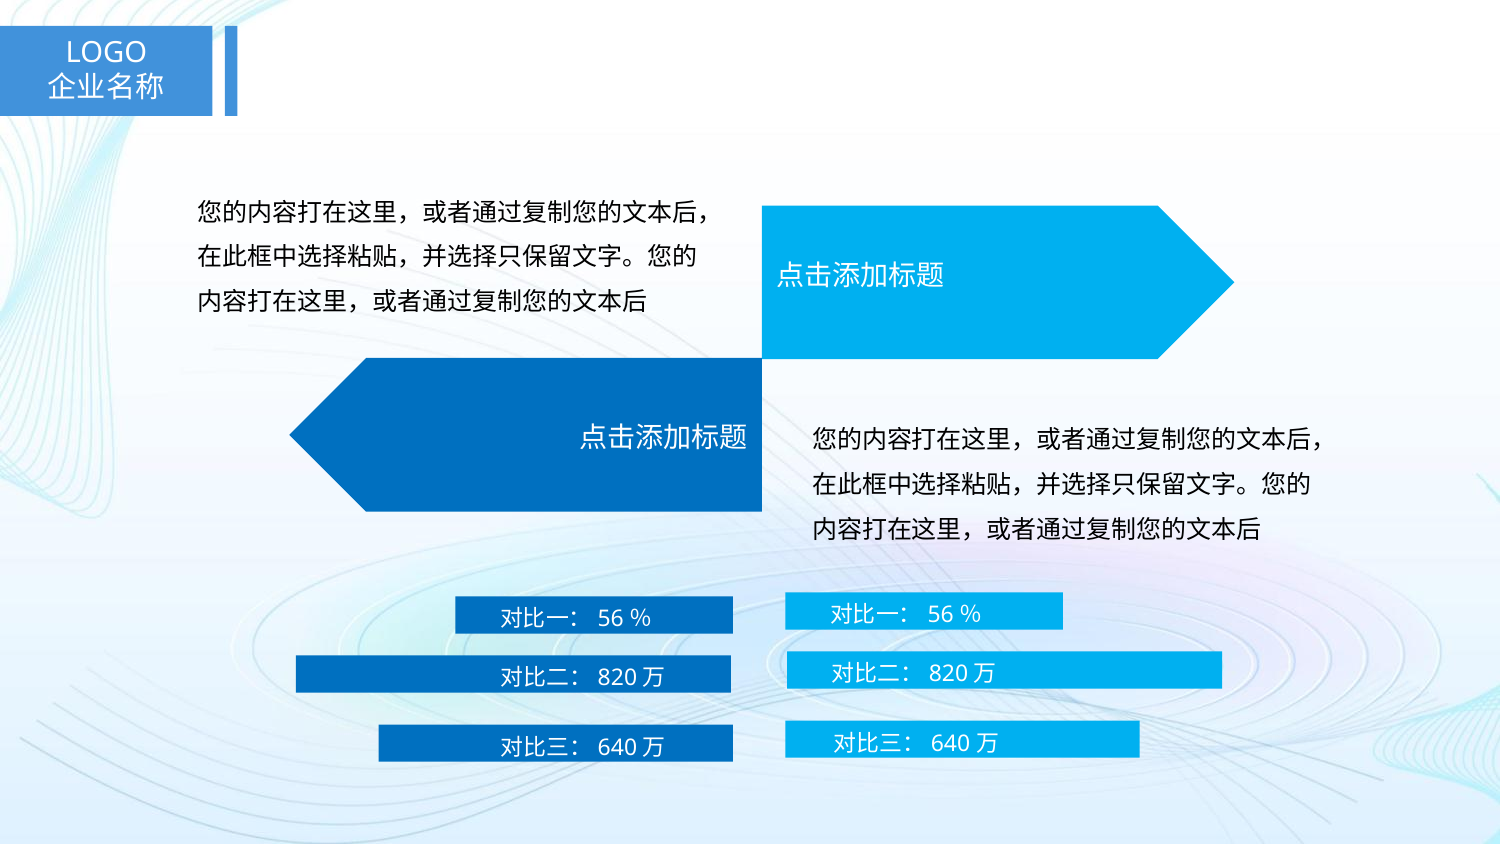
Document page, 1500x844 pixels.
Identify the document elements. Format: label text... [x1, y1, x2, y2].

text_box 对比一：56％ [815, 592, 998, 635]
text_box 您的内容打在这里，或者通过复制您的文本后，在此框中选择粘贴，并选择只保留文字。您的内容打在这里，或者通过复制您的文本后 [797, 401, 1329, 551]
picture [0, 0, 1500, 844]
text_box [454, 595, 734, 635]
text_box [378, 724, 734, 763]
text_box 对比一：56％ [485, 596, 668, 639]
text_box [786, 650, 1223, 690]
text_box 点击添加标题 [360, 411, 762, 461]
text_box [287, 356, 763, 513]
text_box 您的内容打在这里，或者通过复制您的文本后，在此框中选择粘贴，并选择只保留文字。您的内容打在这里，或者通过复制您的文本后 [182, 173, 715, 324]
text_box [784, 720, 1141, 759]
text_box [784, 591, 1064, 631]
text_box 对比三：640万 [485, 725, 681, 768]
text_box 对比三：640万 [818, 721, 1014, 764]
text_box 对比二：820万 [485, 655, 681, 698]
text_box 点击添加标题 [761, 249, 1164, 298]
text_box 对比二：820万 [816, 651, 1012, 694]
text_box [295, 654, 732, 694]
text_box [760, 204, 1236, 361]
